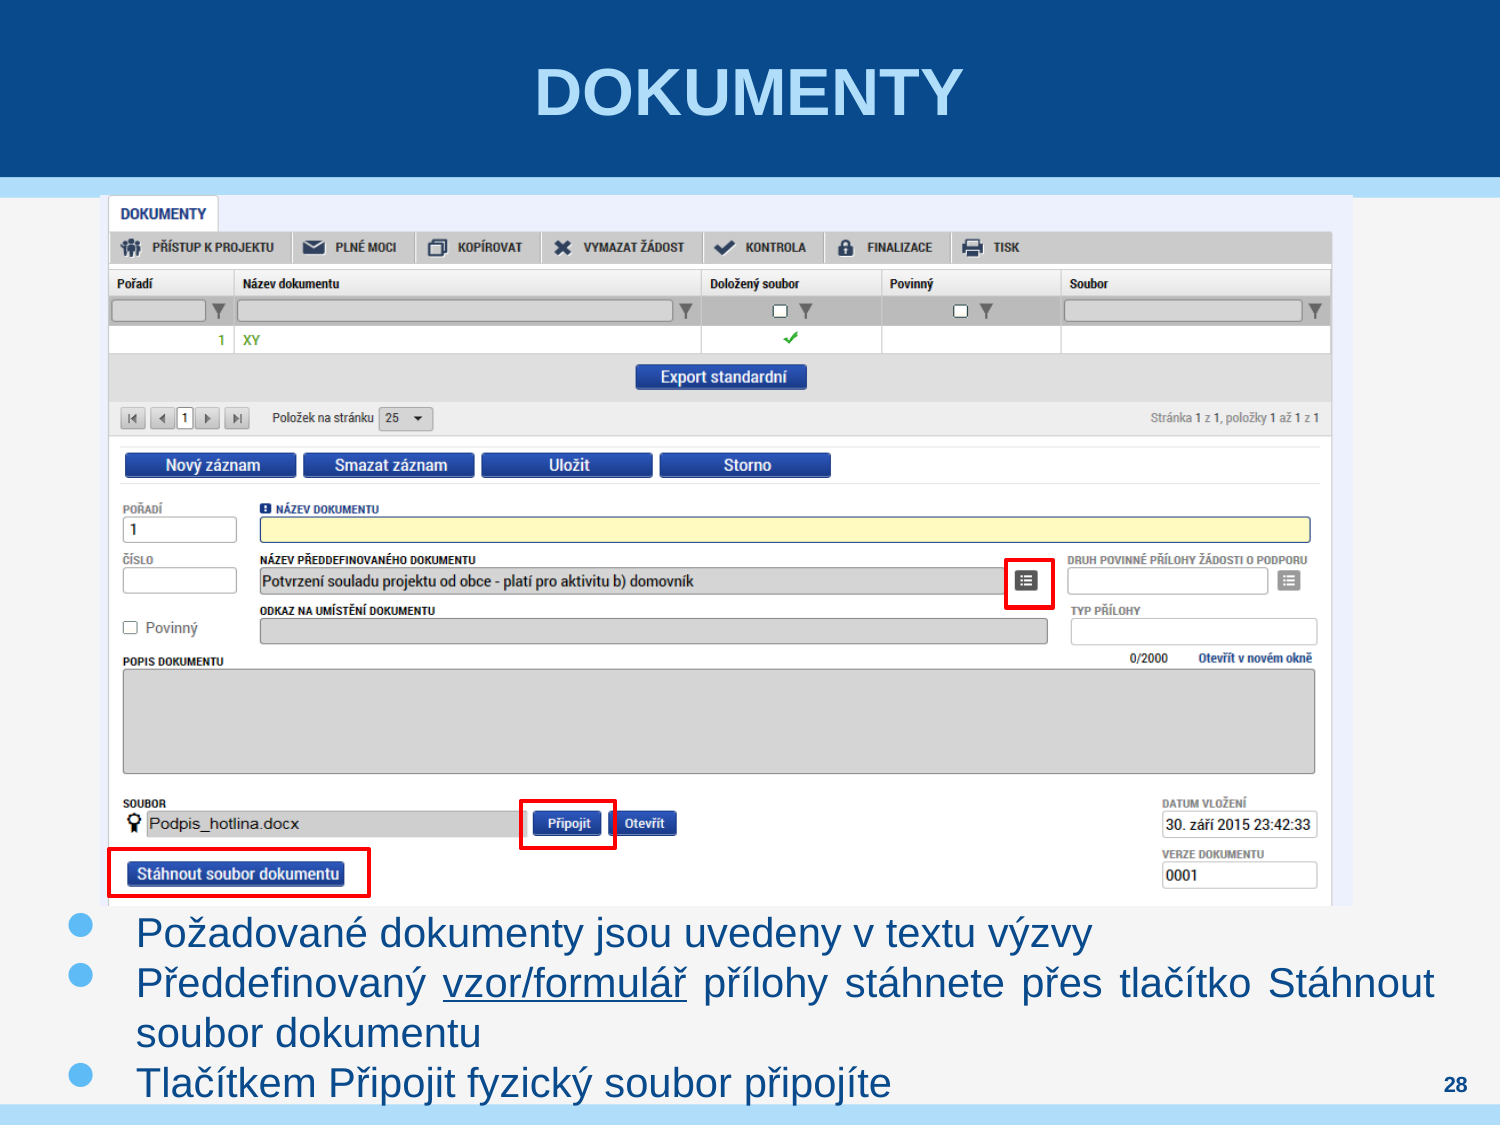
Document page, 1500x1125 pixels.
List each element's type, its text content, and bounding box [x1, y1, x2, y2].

picture [100, 195, 1353, 906]
slide_number 28 [1417, 1068, 1495, 1099]
list Požadované dokumenty jsou uvedeny v textu výzvy Předdefinovaný vzor/formulář přílohy stáhnete přes tlačítko Stáhnout soubor dokumentu Tlačítkem Připojit fyzický soubor připojíte [64, 905, 1436, 1094]
title dokumenty [59, 0, 1441, 178]
